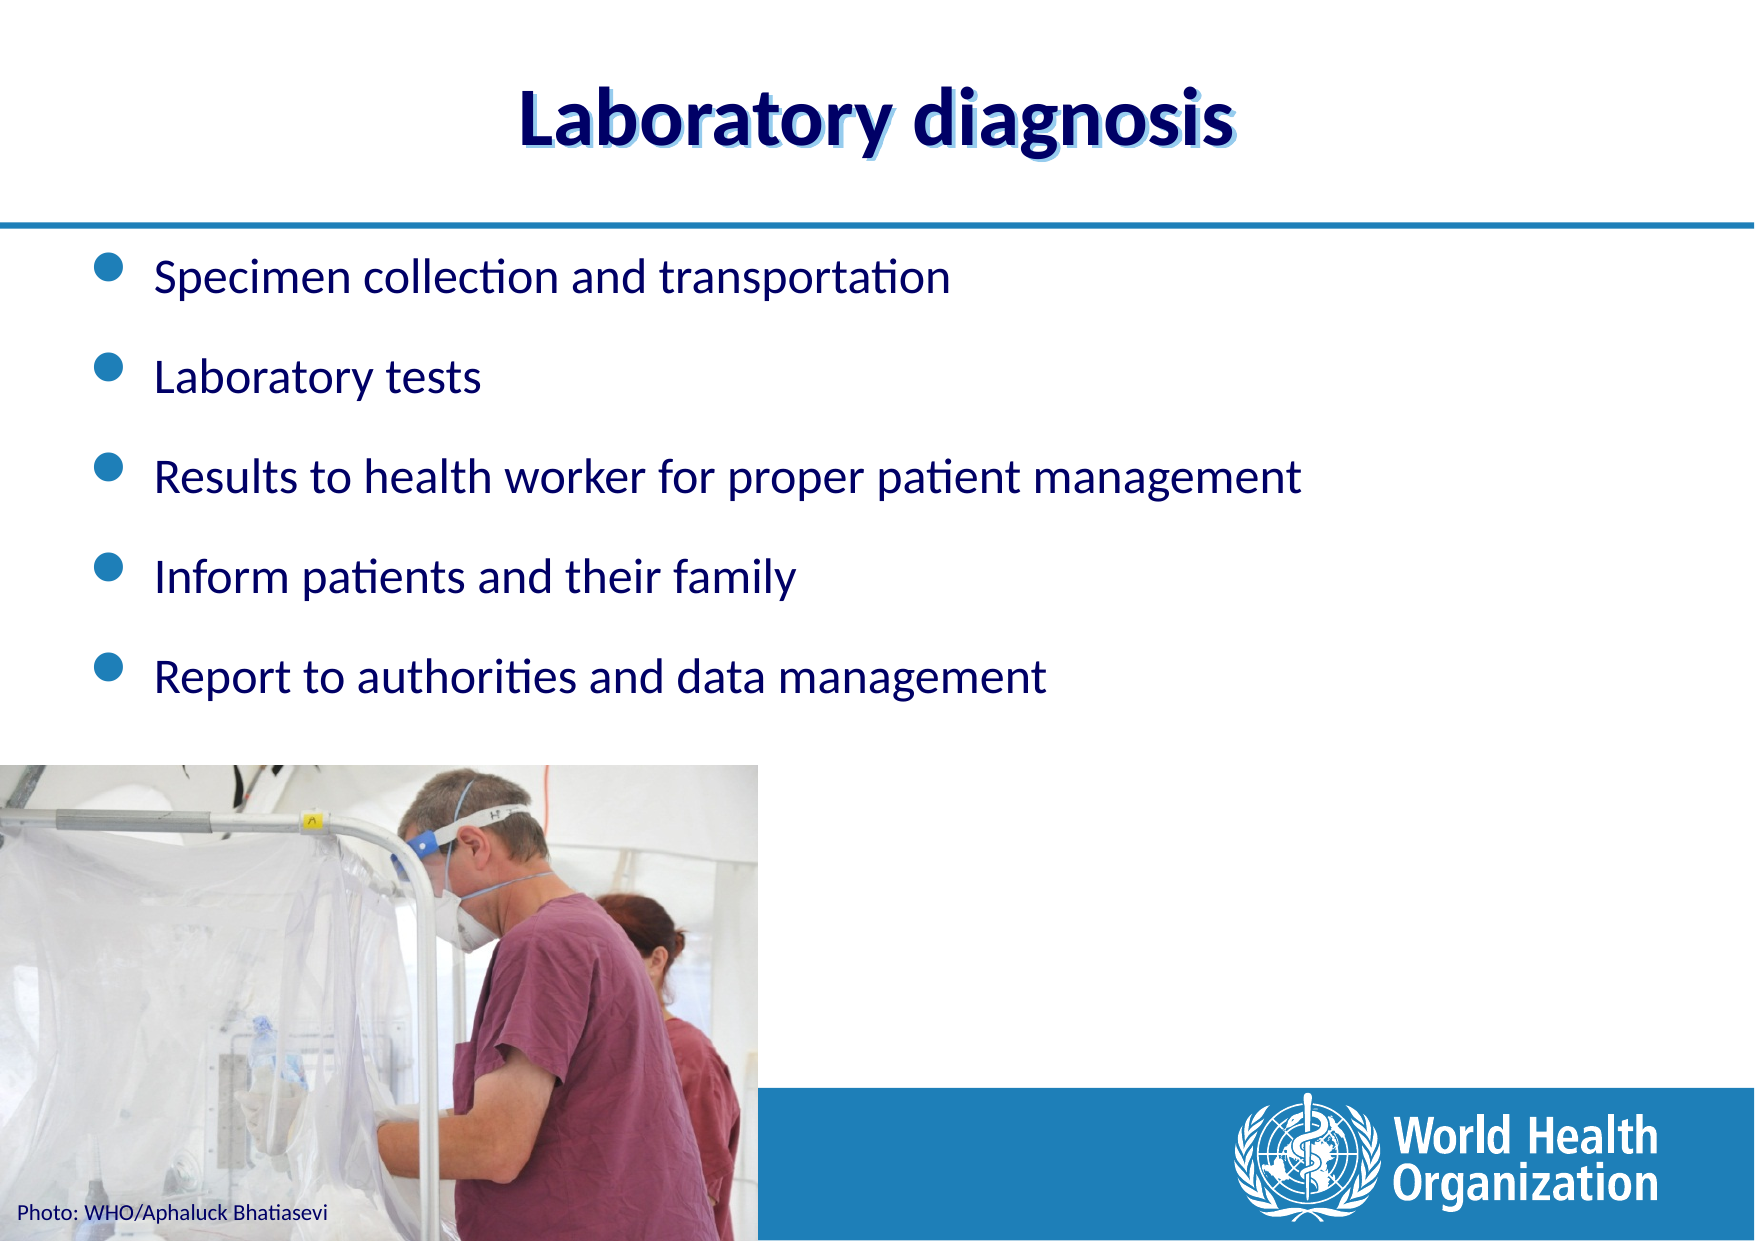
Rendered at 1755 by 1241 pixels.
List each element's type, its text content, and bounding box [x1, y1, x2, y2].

picture [0, 765, 758, 1241]
title Laboratory diagnosis [0, 0, 1755, 224]
list Specimen collection and transportation Laboratory tests Results to health worker for proper patient management Inform patients and their family Report to authorities and data management [89, 243, 1669, 1061]
